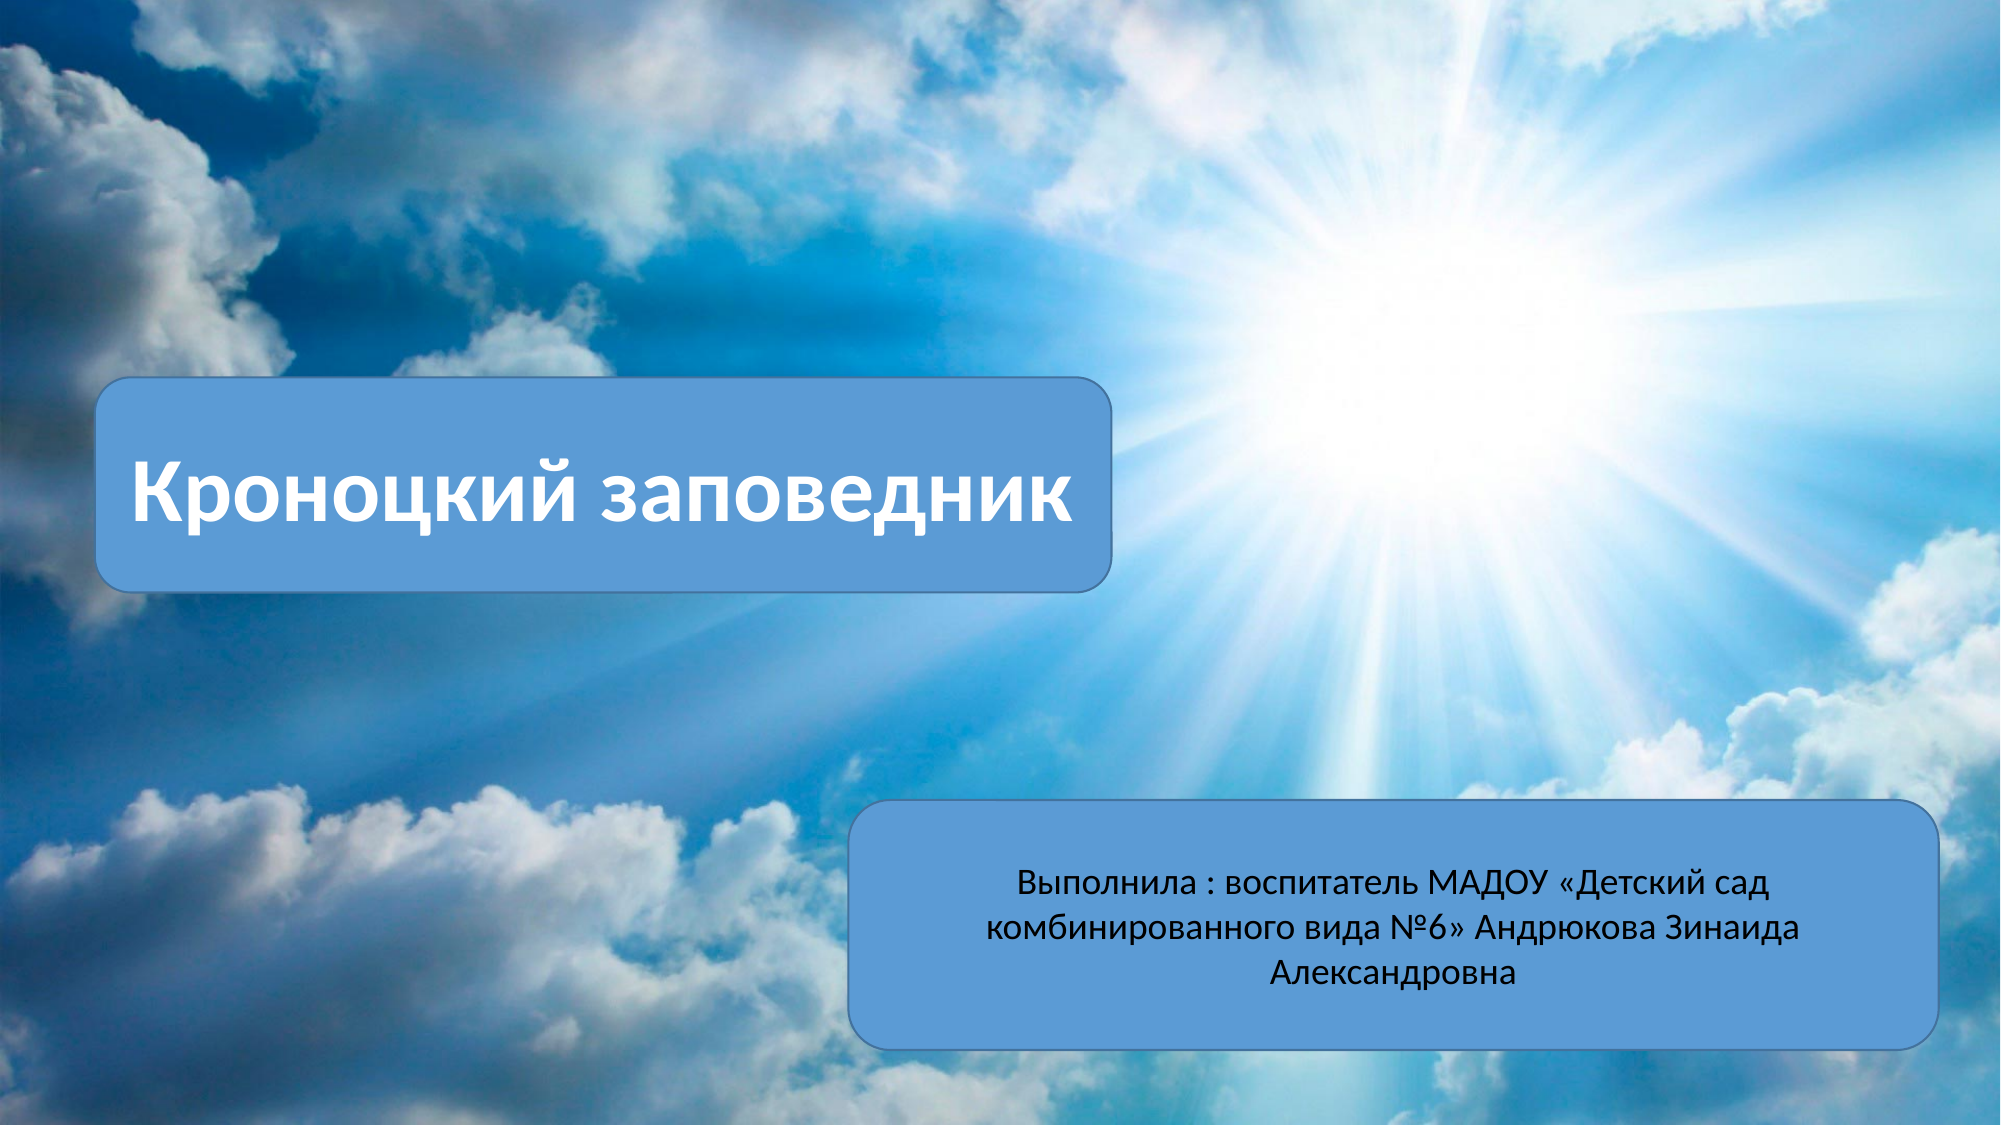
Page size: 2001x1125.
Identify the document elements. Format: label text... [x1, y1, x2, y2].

text_box Кроноцкий заповедник [93, 376, 1113, 594]
picture [0, 0, 2001, 1125]
text_box Выполнила : воспитатель МАДОУ «Детский сад комбинированного вида №6» Андрюкова Зинаида Александровна [847, 798, 1940, 1052]
